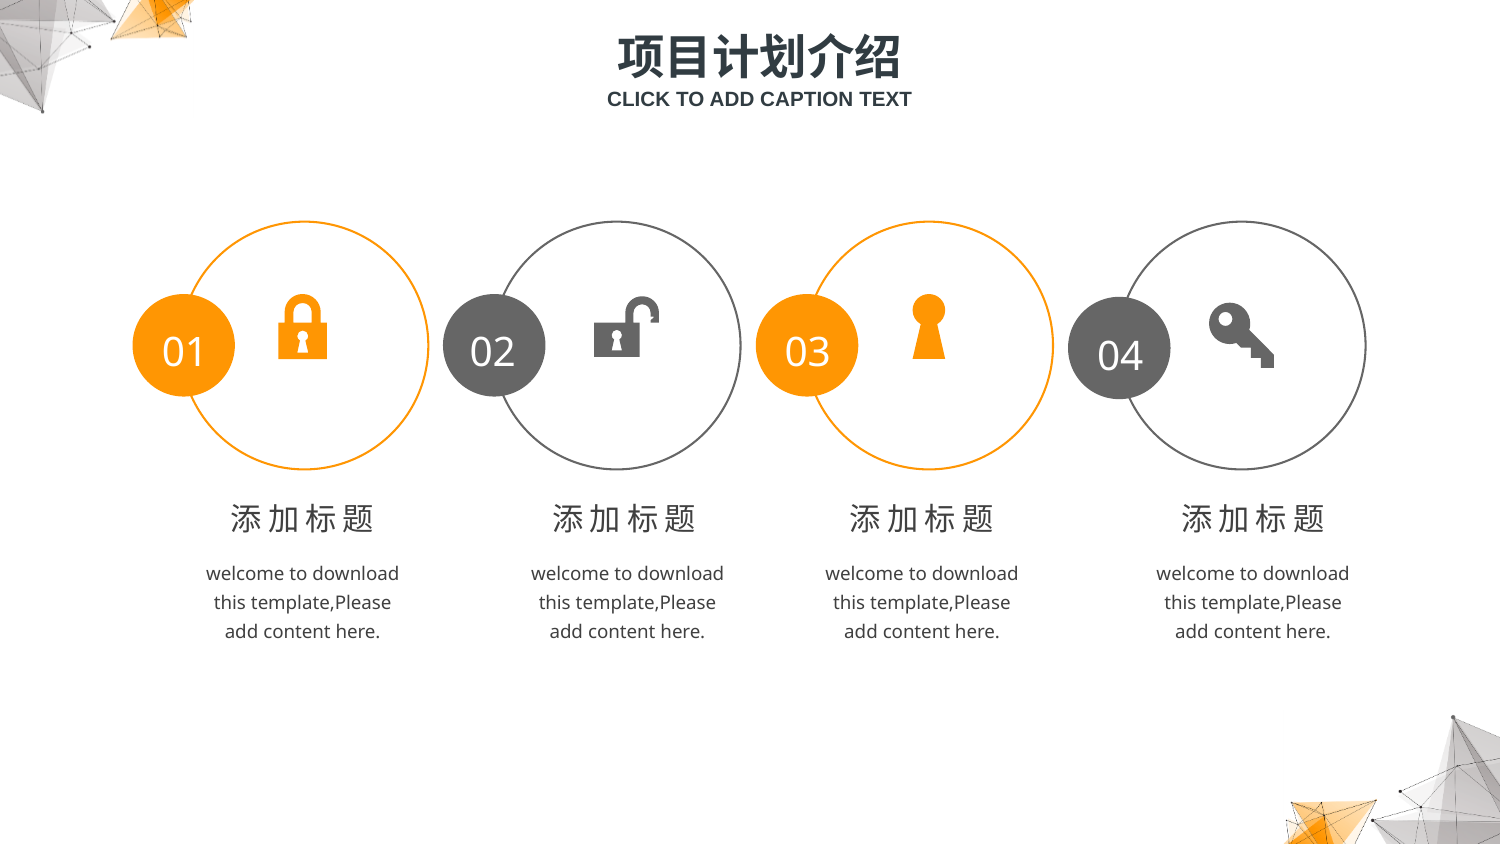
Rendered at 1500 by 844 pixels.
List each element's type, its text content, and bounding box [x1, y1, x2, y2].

text_box 添加标题 [1169, 482, 1337, 543]
picture [0, 0, 194, 118]
picture [1283, 710, 1500, 844]
text_box welcome to download this template,Please add content here. [512, 549, 743, 649]
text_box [132, 221, 1366, 470]
text_box 添加标题 [219, 482, 386, 543]
text_box CLICK TO ADD CAPTION TEXT [596, 85, 924, 111]
text_box welcome to download this template,Please add content here. [805, 549, 1039, 649]
text_box 项目计划介绍 [596, 26, 924, 84]
text_box welcome to download this template,Please add content here. [1137, 549, 1369, 649]
text_box welcome to download this template,Please add content here. [185, 549, 420, 649]
text_box 添加标题 [838, 482, 1006, 543]
text_box 添加标题 [540, 482, 708, 543]
